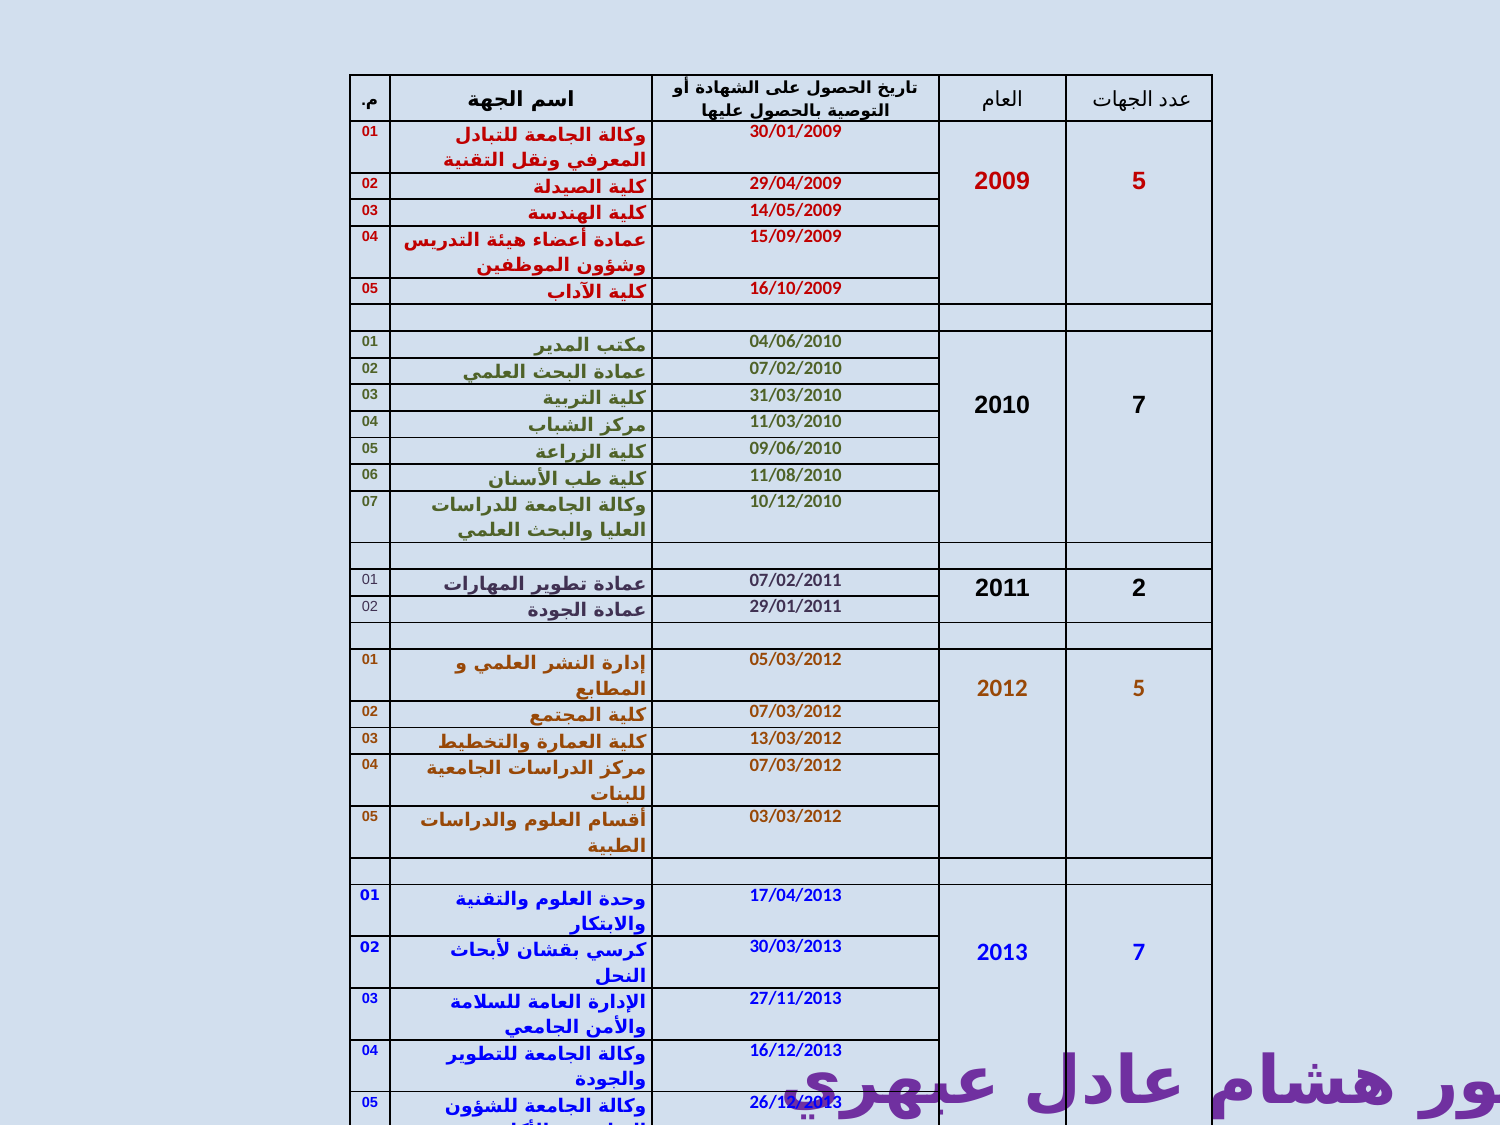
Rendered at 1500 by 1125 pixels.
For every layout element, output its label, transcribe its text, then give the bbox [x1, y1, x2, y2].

table_cell 13/03/2012 [653, 728, 938, 753]
table_cell 14/05/2009 [653, 200, 938, 225]
table_cell 05 [351, 438, 389, 463]
table_cell كلية الزراعة [391, 438, 651, 463]
table_cell 04/06/2010 [653, 332, 938, 357]
table_cell 04 [351, 227, 389, 277]
table_cell [940, 859, 1065, 884]
table_cell عمادة الجودة [391, 597, 651, 622]
table_cell 03 [351, 989, 389, 1039]
table_cell 26/12/2013 [653, 1092, 938, 1125]
table_cell 07/02/2010 [653, 359, 938, 383]
table_cell 03 [351, 385, 389, 410]
table_cell 30/01/2009 [653, 122, 938, 172]
table_cell [1067, 859, 1211, 884]
table_cell كلية الهندسة [391, 200, 651, 225]
table_cell كلية الصيدلة [391, 174, 651, 198]
table_header العام [940, 76, 1065, 120]
table_cell 16/10/2009 [653, 279, 938, 303]
table_cell 01 [351, 650, 389, 700]
table_cell 7 [1067, 885, 1211, 1125]
table_cell 29/04/2009 [653, 174, 938, 198]
table_cell 15/09/2009 [653, 227, 938, 277]
table_cell 11/08/2010 [653, 465, 938, 490]
text_box الدكتور هشام عادل عبهري [1213, 1029, 1500, 1124]
table_cell 09/06/2010 [653, 438, 938, 463]
table_cell [351, 305, 389, 330]
table_cell [391, 623, 651, 648]
table_cell وحدة العلوم والتقنية والابتكار [391, 885, 651, 935]
table_cell 06 [351, 465, 389, 490]
table_cell عمادة تطوير المهارات [391, 570, 651, 595]
table_cell الإدارة العامة للسلامة والأمن الجامعي [391, 989, 651, 1039]
table_cell مكتب المدير [391, 332, 651, 357]
table_cell [1067, 543, 1211, 568]
table_cell إدارة النشر العلمي و المطابع [391, 650, 651, 700]
table_cell 5 [1067, 650, 1211, 857]
table_cell 2011 [940, 570, 1065, 622]
table_cell 2009 [940, 122, 1065, 303]
table_header اسم الجهة [391, 76, 651, 120]
table_cell 03 [351, 200, 389, 225]
table_cell كلية طب الأسنان [391, 465, 651, 490]
table_cell 02 [351, 937, 389, 987]
table_cell 03/03/2012 [653, 807, 938, 857]
table_cell وكالة الجامعة للتبادل المعرفي ونقل التقنية [391, 122, 651, 172]
table_cell [391, 305, 651, 330]
table_cell 17/04/2013 [653, 885, 938, 935]
table_cell [351, 859, 389, 884]
table_cell مركز الشباب [391, 412, 651, 437]
table_cell 02 [351, 702, 389, 727]
table_cell 11/03/2010 [653, 412, 938, 437]
table_cell [391, 859, 651, 884]
table_cell مركز الدراسات الجامعية للبنات [391, 755, 651, 805]
text_box [0, 0, 1500, 1125]
table_header تاريخ الحصول على الشهادة أو التوصية بالحصول عليها [653, 76, 938, 120]
table_cell 07/03/2012 [653, 702, 938, 727]
table_cell 07/02/2011 [653, 570, 938, 595]
table_cell كلية التربية [391, 385, 651, 410]
table_header عدد الجهات [1067, 76, 1211, 120]
table_cell كلية الآداب [391, 279, 651, 303]
table_cell 05 [351, 1092, 389, 1125]
table_cell [351, 623, 389, 648]
table_cell وكالة الجامعة للدراسات العليا والبحث العلمي [391, 492, 651, 542]
table_cell 5 [1067, 122, 1211, 303]
table_cell [391, 543, 651, 568]
table_header م. [351, 76, 389, 120]
table_cell 27/11/2013 [653, 989, 938, 1039]
table_cell 05 [351, 279, 389, 303]
table_cell 03 [351, 728, 389, 753]
table_cell 7 [1067, 332, 1211, 542]
table_cell 04 [351, 412, 389, 437]
table_cell [351, 543, 389, 568]
table_cell كلية العمارة والتخطيط [391, 728, 651, 753]
table_cell 02 [351, 597, 389, 622]
table_cell [653, 623, 938, 648]
table_cell [653, 859, 938, 884]
table_cell 31/03/2010 [653, 385, 938, 410]
table_cell عمادة البحث العلمي [391, 359, 651, 383]
table_cell 04 [351, 1041, 389, 1091]
table_cell 04 [351, 755, 389, 805]
table_cell 29/01/2011 [653, 597, 938, 622]
table_cell 07/03/2012 [653, 755, 938, 805]
table_cell وكالة الجامعة للتطوير والجودة [391, 1041, 651, 1091]
table_cell 2010 [940, 332, 1065, 542]
table_cell [653, 543, 938, 568]
table_cell 05/03/2012 [653, 650, 938, 700]
table_cell 02 [351, 174, 389, 198]
table_cell وكالة الجامعة للشؤون التعليمية والأكاديمية [391, 1092, 651, 1125]
table_cell 16/12/2013 [653, 1041, 938, 1091]
table_cell 02 [351, 359, 389, 383]
table_cell [940, 543, 1065, 568]
table_cell 01 [351, 122, 389, 172]
table_cell [1067, 305, 1211, 330]
table_cell [940, 305, 1065, 330]
table_cell 30/03/2013 [653, 937, 938, 987]
table_cell [1067, 623, 1211, 648]
table_cell [940, 623, 1065, 648]
table_cell 2013 [940, 885, 1065, 1125]
table_cell عمادة أعضاء هيئة التدريس وشؤون الموظفين [391, 227, 651, 277]
table_cell [653, 305, 938, 330]
table_cell 07 [351, 492, 389, 542]
table_cell 2012 [940, 650, 1065, 857]
table_cell 2 [1067, 570, 1211, 622]
table_cell 05 [351, 807, 389, 857]
table_cell كرسي بقشان لأبحاث النحل [391, 937, 651, 987]
table_cell كلية المجتمع [391, 702, 651, 727]
table_cell 01 [351, 885, 389, 935]
table_cell 01 [351, 570, 389, 595]
table_cell 01 [351, 332, 389, 357]
table_cell أقسام العلوم والدراسات الطبية [391, 807, 651, 857]
table_cell 10/12/2010 [653, 492, 938, 542]
